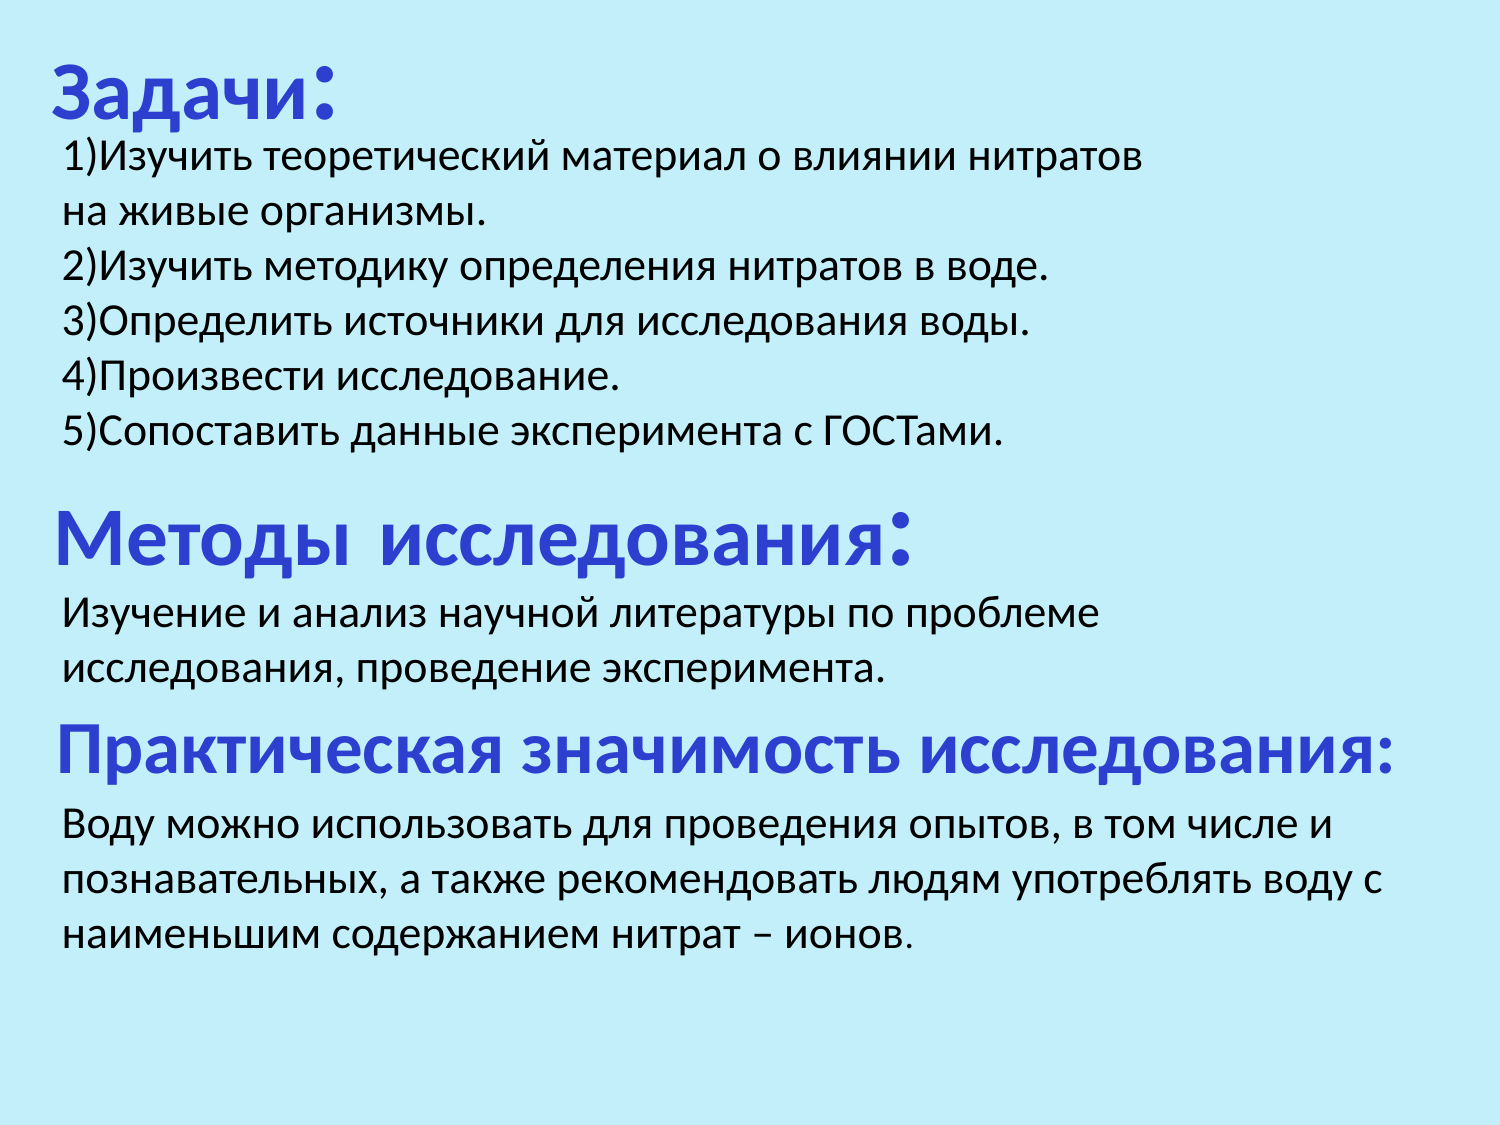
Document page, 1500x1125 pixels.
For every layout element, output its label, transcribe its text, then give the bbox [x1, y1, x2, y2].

text_box 1)Изучить теоретический материал о влиянии нитратов на живые организмы. 2)Изучить методику определения нитратов в воде. 3)Определить источники для исследования воды. 4)Произвести исследование. 5)Сопоставить данные эксперимента с ГОСТами. [46, 117, 1184, 517]
text_box Практическая значимость исследования: [41, 691, 1413, 797]
text_box Изучение и анализ научной литературы по проблеме исследования, проведение эксперимента. [46, 574, 1243, 691]
text_box Воду можно использовать для проведения опытов, в том числе и познавательных, а также рекомендовать людям употреблять воду с наименьшим содержанием нитрат – ионов. [46, 785, 1407, 965]
text_box Методы исследования: [38, 445, 932, 595]
text_box Задачи: [36, 0, 356, 150]
